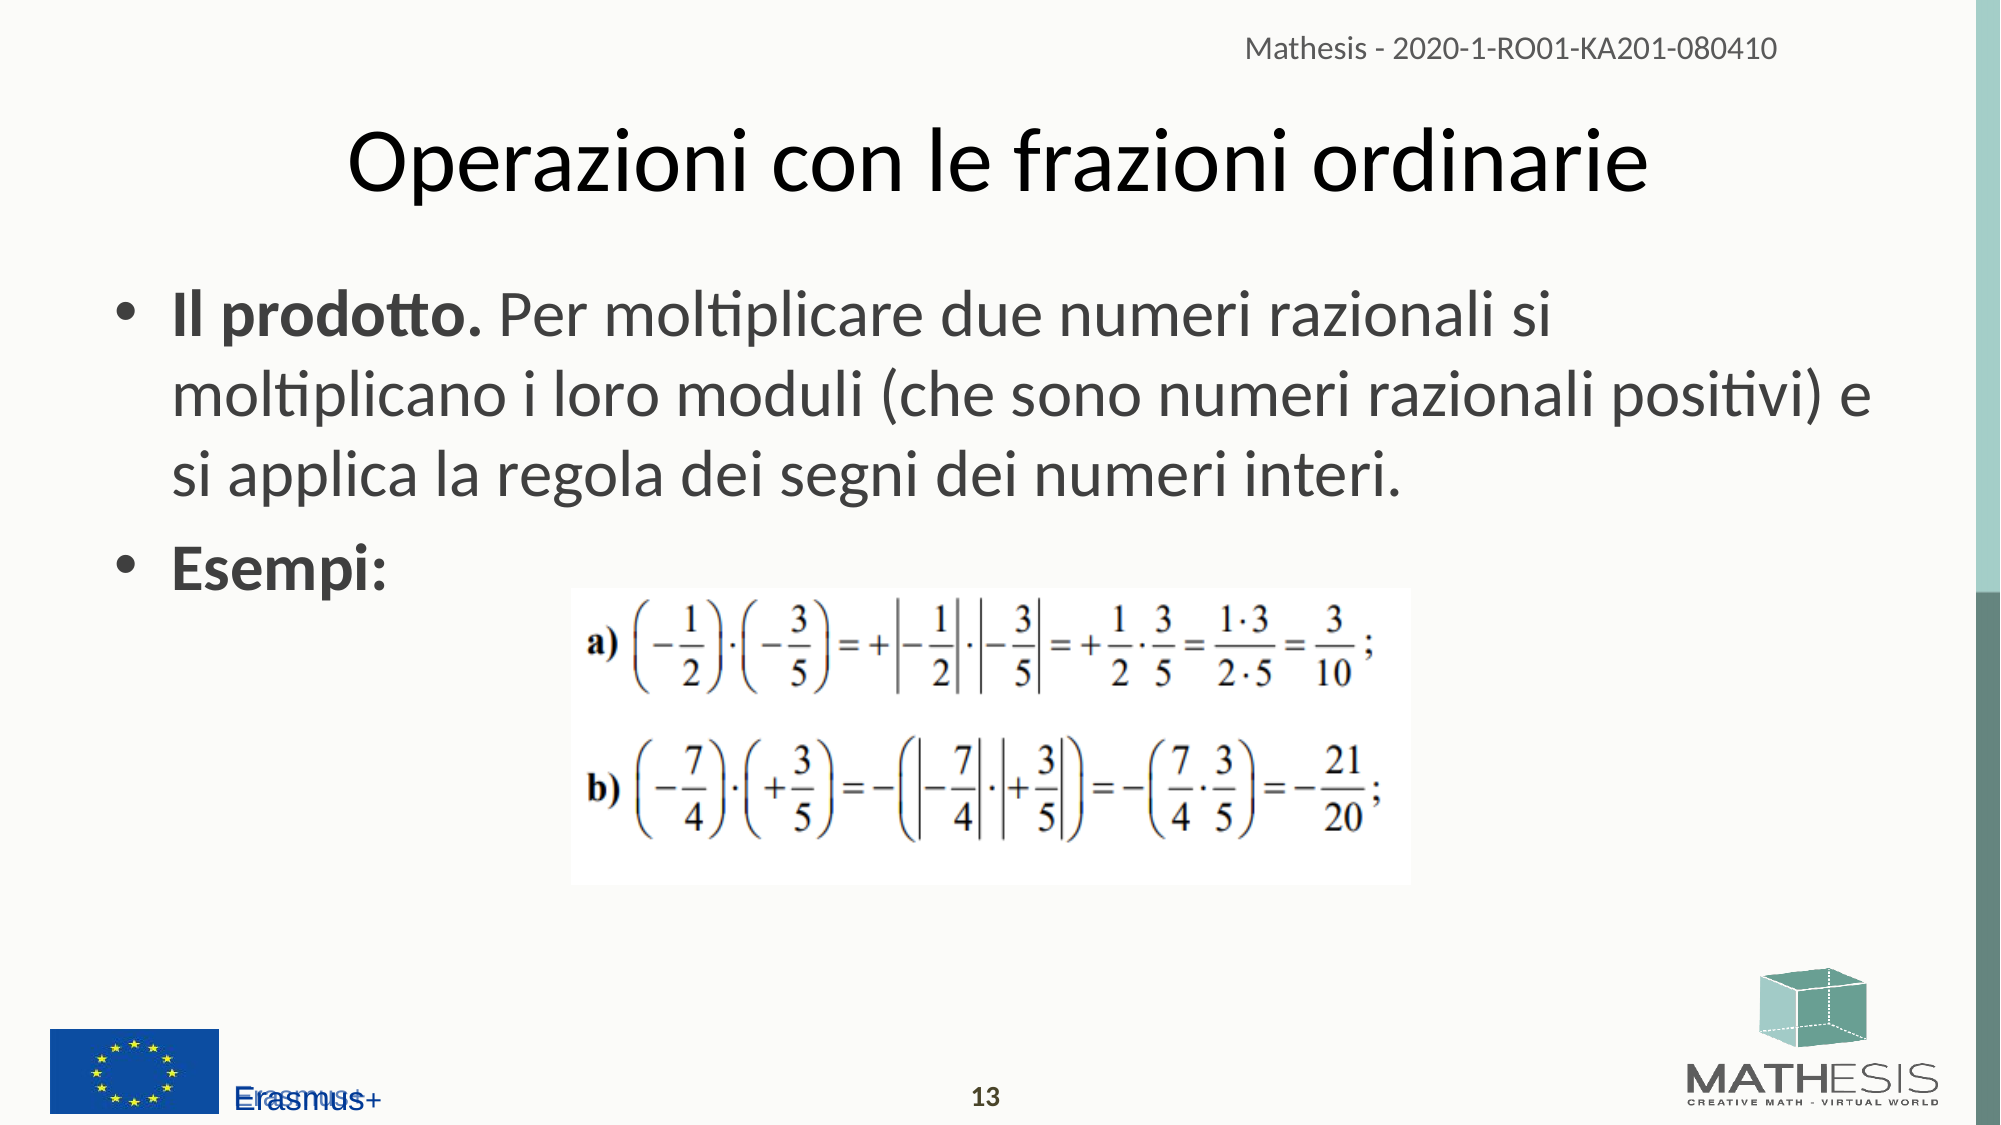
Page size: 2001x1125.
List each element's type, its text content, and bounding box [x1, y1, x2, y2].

title Operazioni con le frazioni ordinarie [99, 92, 1900, 262]
picture [570, 588, 1411, 886]
picture [50, 1029, 219, 1114]
list Il prodotto. Per moltiplicare due numeri razionali si moltiplicano i loro moduli (che sono numeri razionali positivi) e si applica la regola dei segni dei numeri interi. Esempi: [99, 262, 1900, 1005]
